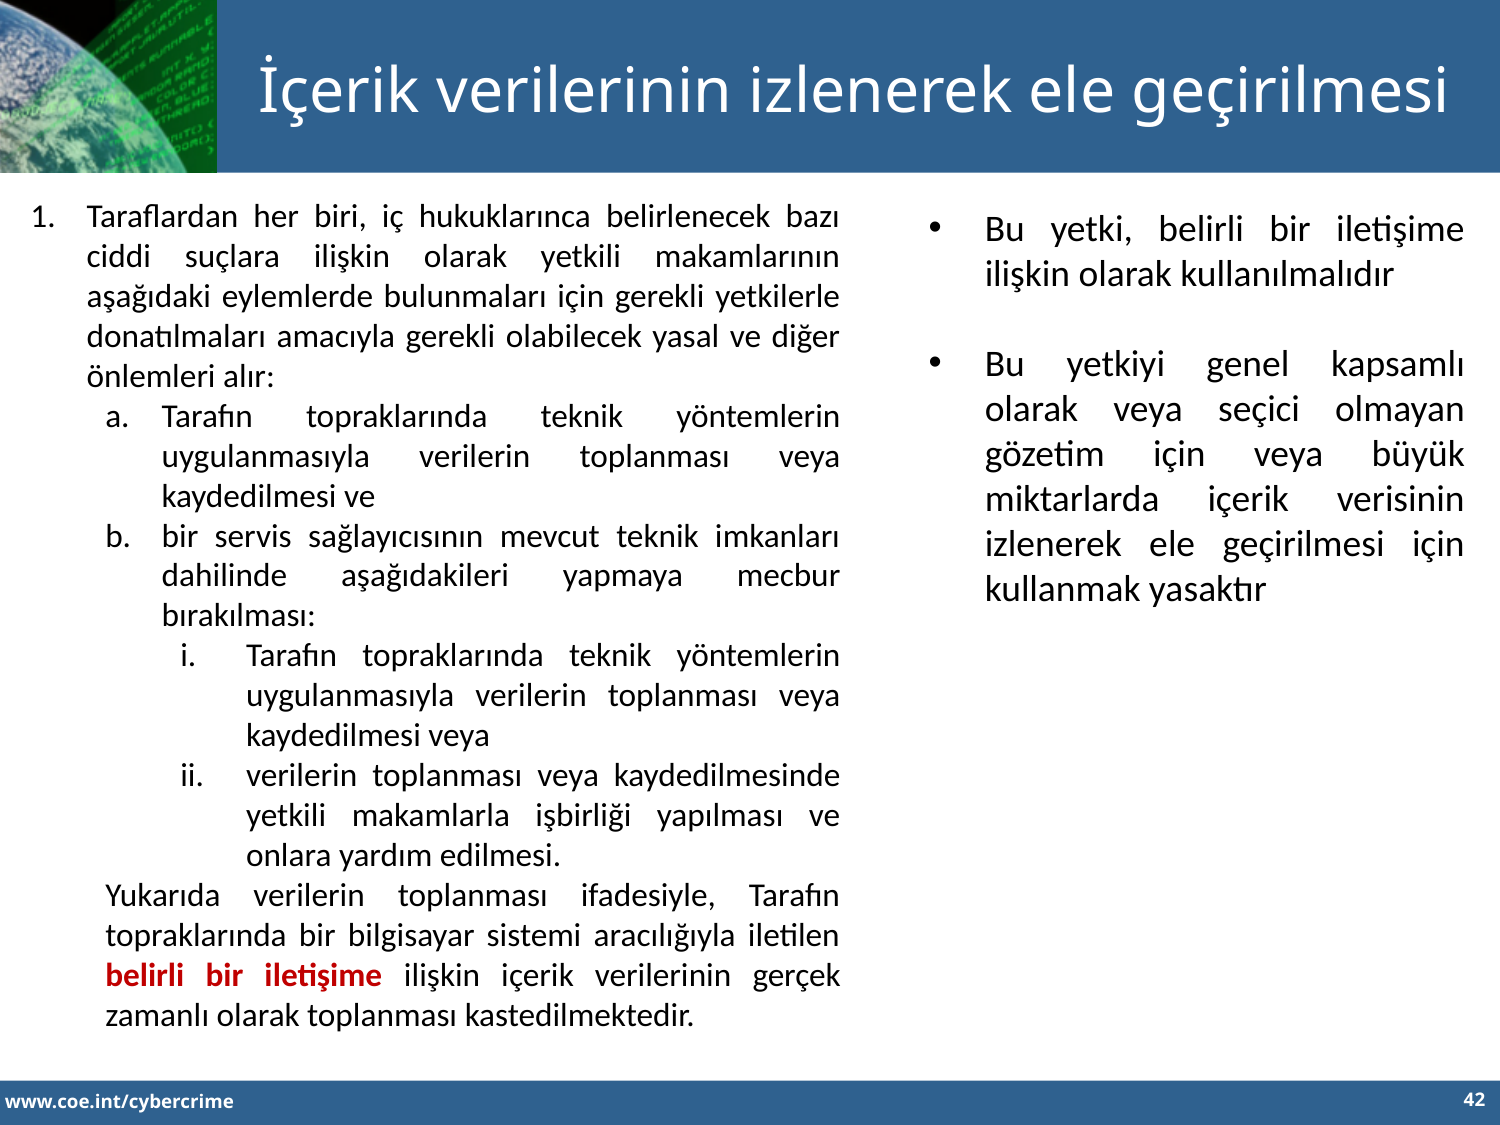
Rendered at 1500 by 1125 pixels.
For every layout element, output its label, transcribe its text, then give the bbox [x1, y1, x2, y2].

picture [0, 0, 217, 173]
text_box Bu yetki, belirli bir iletişime ilişkin olarak kullanılmalıdır Bu yetkiyi genel kapsamlı olarak veya seçici olmayan gözetim için veya büyük miktarlarda içerik verisinin izlenerek ele geçirilmesi için kullanmak yasaktır [913, 196, 1480, 616]
text_box İçerik verilerinin izlenerek ele geçirilmesi [230, 42, 1483, 133]
text_box Taraflardan her biri, iç hukuklarınca belirlenecek bazı ciddi suçlara ilişkin olarak yetkili makamlarının aşağıdaki eylemlerde bulunmaları için gerekli yetkilerle donatılmaları amacıyla gerekli olabilecek yasal ve diğer önlemleri alır: Tarafın topraklarında teknik yöntemlerin uygulanmasıyla verilerin toplanması veya kaydedilmesi ve bir servis sağlayıcısının mevcut teknik imkanları dahilinde aşağıdakileri yapmaya mecbur bırakılması: Tarafın topraklarında teknik yöntemlerin uygulanmasıyla verilerin toplanması veya kaydedilmesi veya verilerin toplanması veya kaydedilmesinde yetkili makamlarla işbirliği yapılması ve onlara yardım edilmesi. Yukarıda verilerin toplanması ifadesiyle, Tarafın topraklarında bir bilgisayar sistemi aracılığıyla iletilen belirli bir iletişime ilişkin içerik verilerinin gerçek zamanlı olarak toplanması kastedilmektedir. [15, 186, 857, 1041]
